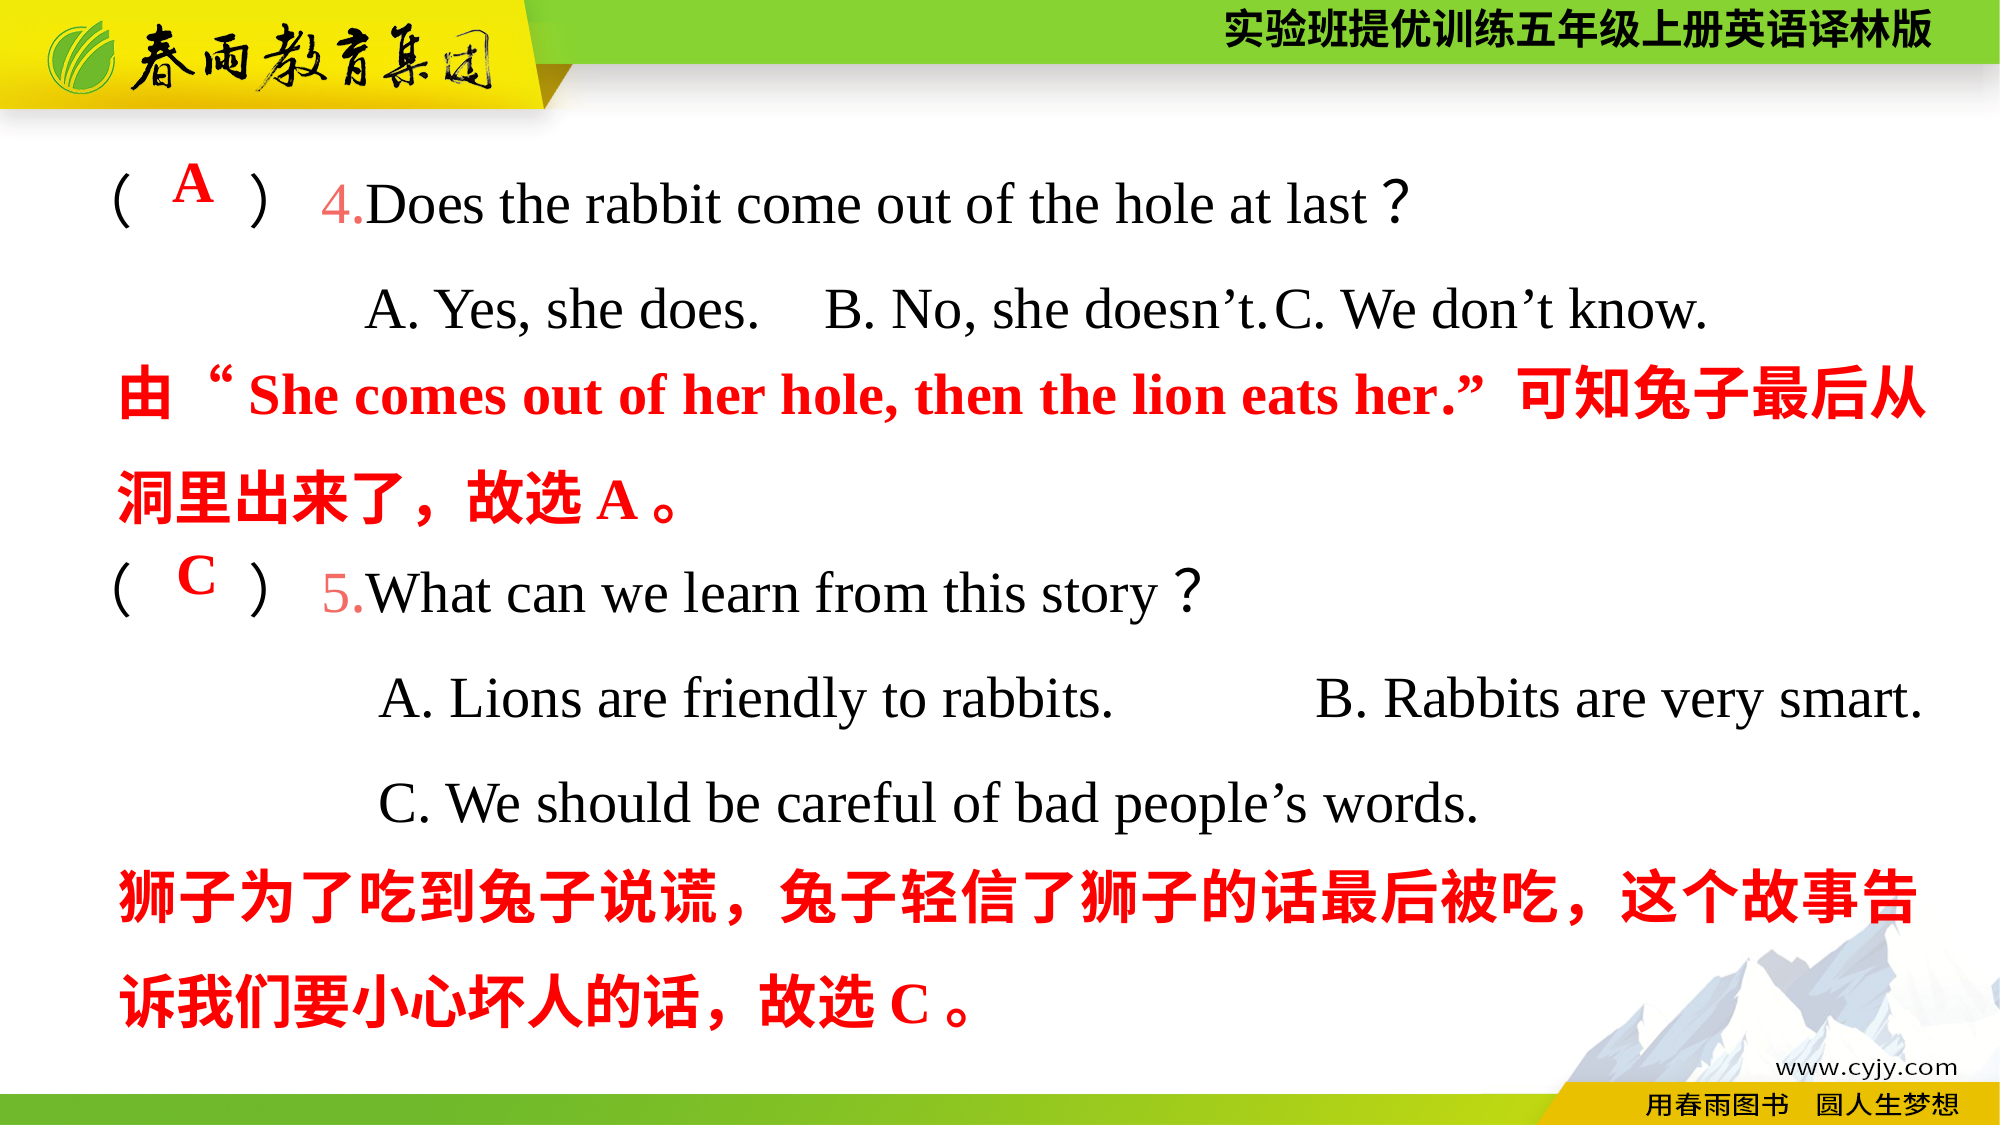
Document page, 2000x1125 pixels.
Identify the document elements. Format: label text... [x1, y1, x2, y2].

text_box A [157, 137, 230, 222]
picture [0, 0, 2000, 1125]
text_box 狮子为了吃到兔子说谎，兔子轻信了狮子的话最后被吃，这个故事告诉我们要小心坏人的话，故选C。 [103, 818, 1935, 1043]
list （ ）4.Does the rabbit come out of the hole at last？ A. Yes, she does. B. No, she doesn’t. C. We don’t know. （ ）5.What can we learn from this story？ A. Lions are friendly to rabbits. B. Rabbits are very smart. C. We should be careful of bad people’s words. [59, 122, 1944, 850]
text_box C [161, 528, 233, 614]
text_box 由“She comes out of her hole, then the lion eats her.” 可知兔子最后从洞里出来了，故选A。 [102, 313, 1944, 539]
